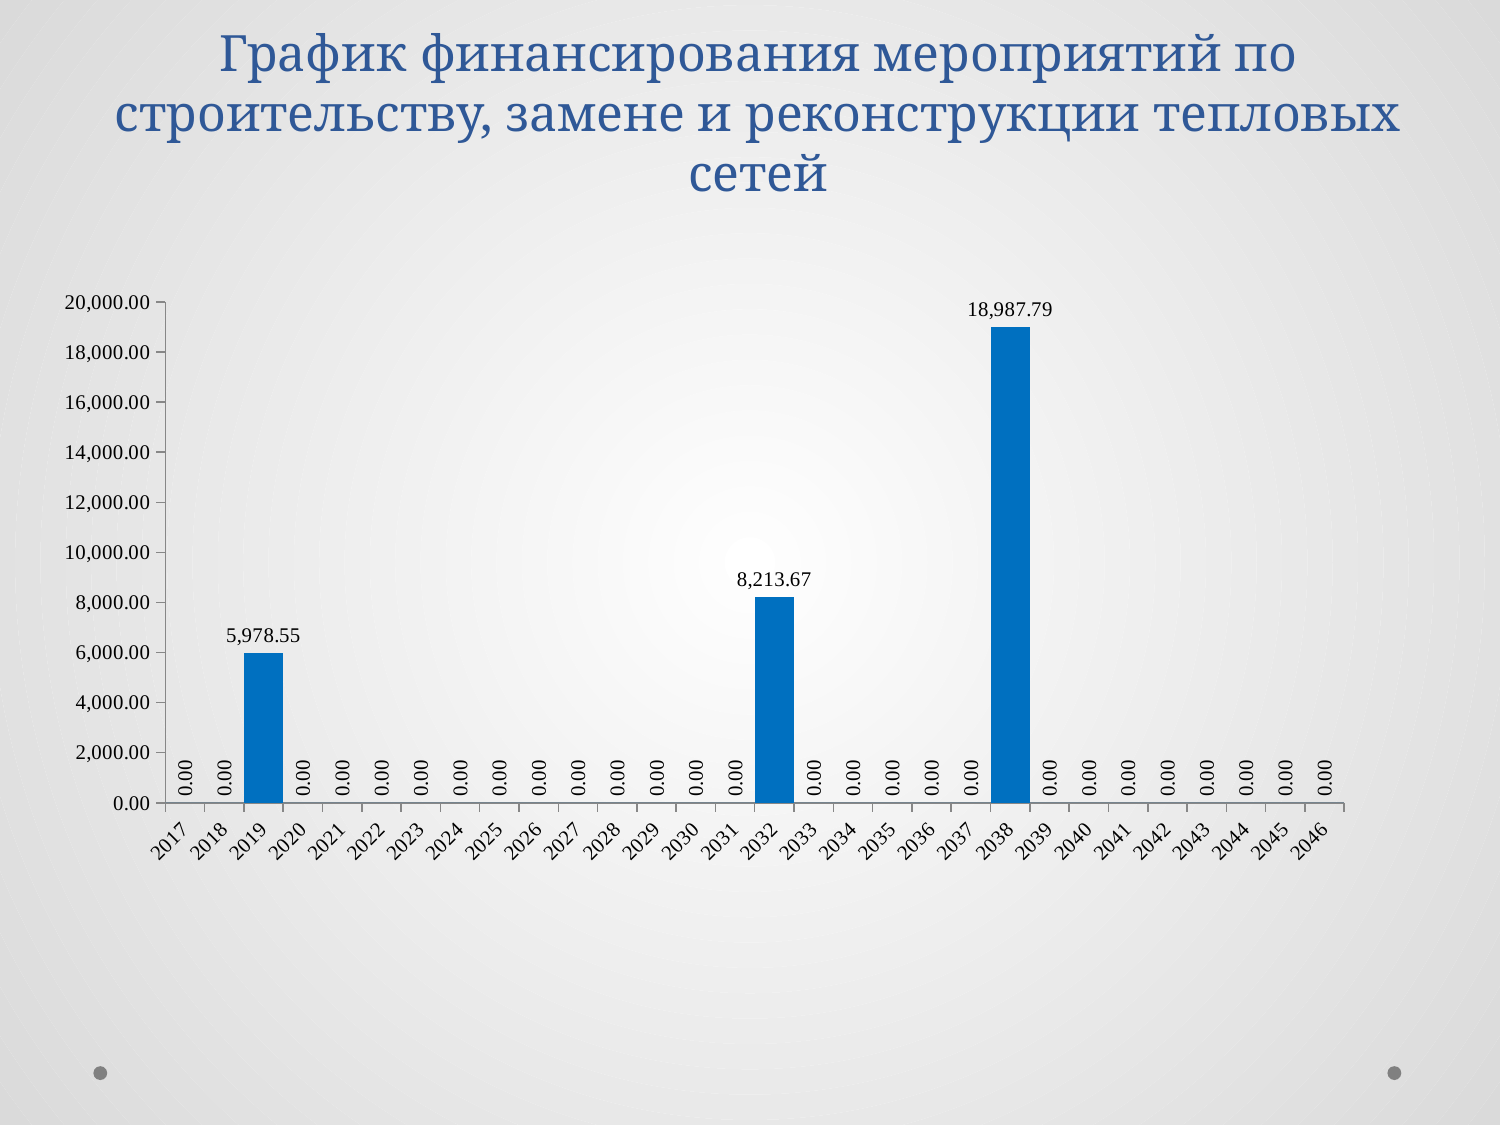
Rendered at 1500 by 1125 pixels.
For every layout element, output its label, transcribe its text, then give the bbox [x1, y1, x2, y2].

title График финансирования мероприятий по строительству, замене и реконструкции тепловых сетей [83, 61, 1434, 210]
chart [60, 232, 1352, 911]
